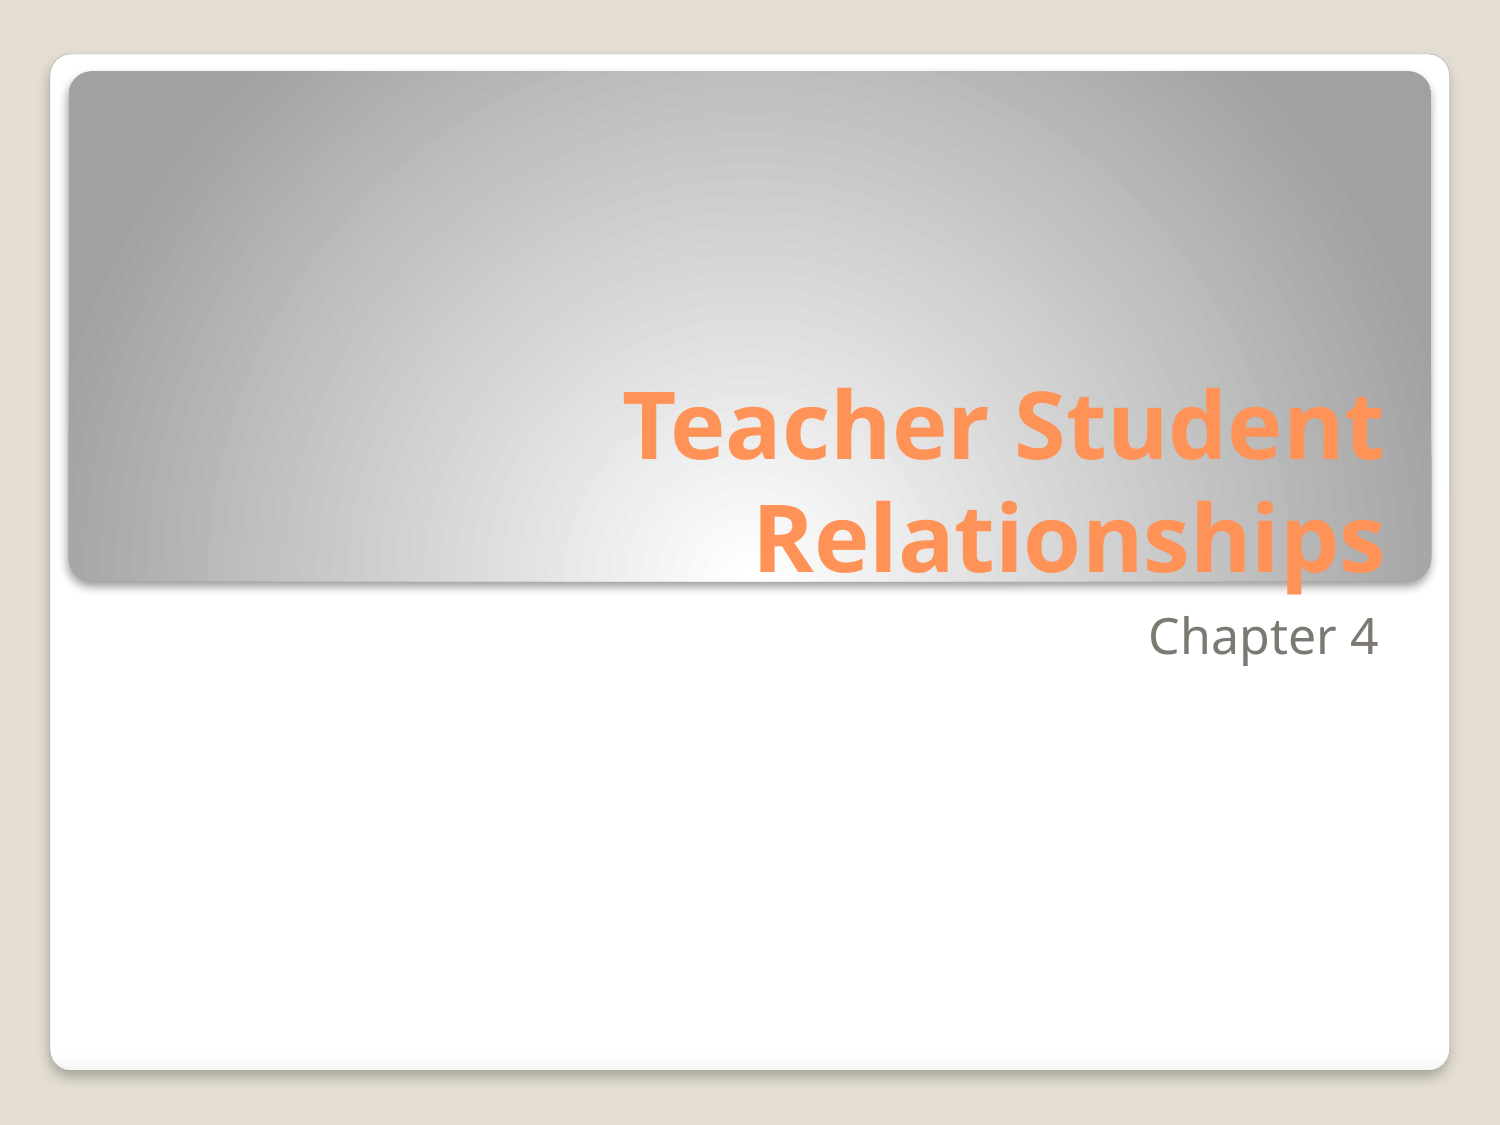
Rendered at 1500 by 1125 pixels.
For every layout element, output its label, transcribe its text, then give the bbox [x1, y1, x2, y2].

subtitle Chapter 4 [118, 604, 1394, 755]
title Teacher Student Relationships [118, 298, 1394, 599]
